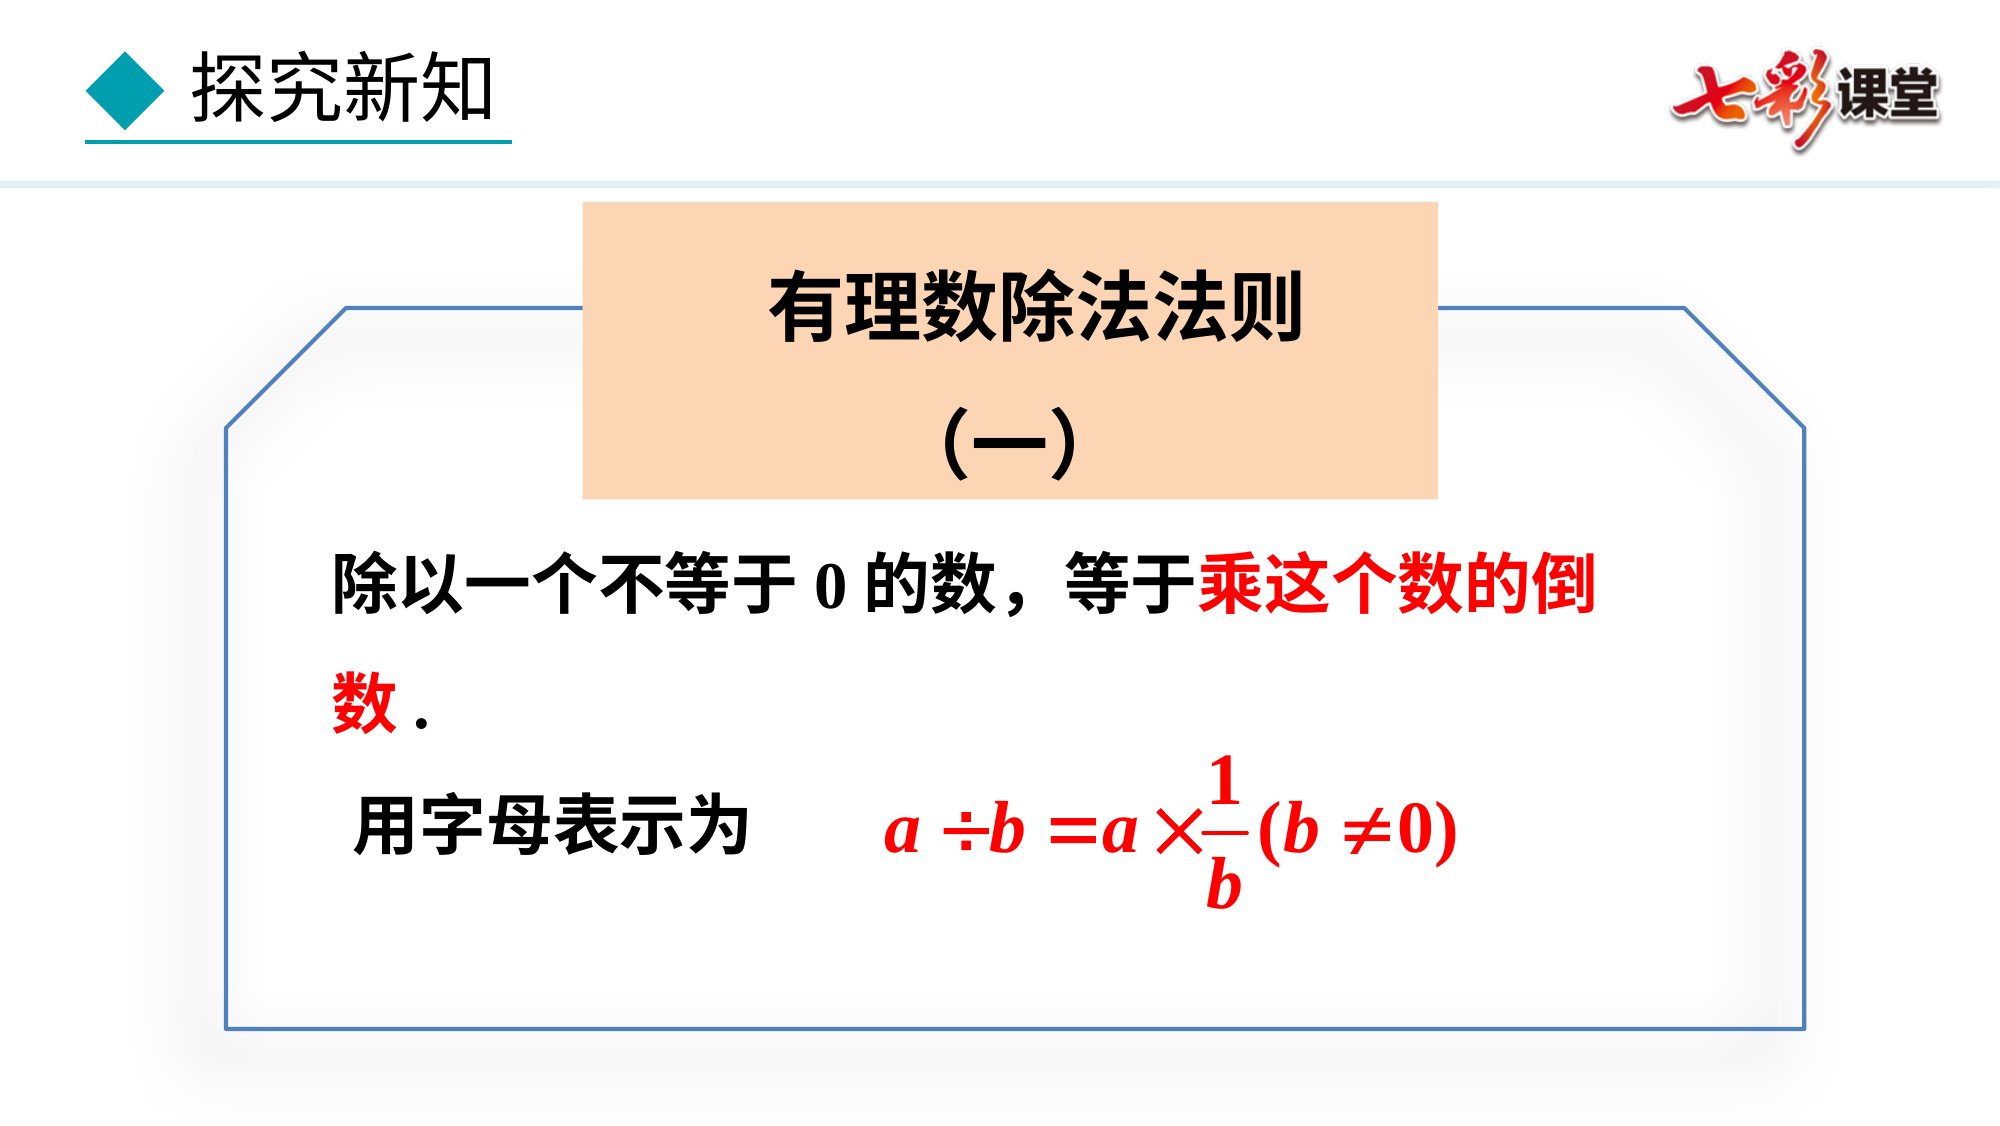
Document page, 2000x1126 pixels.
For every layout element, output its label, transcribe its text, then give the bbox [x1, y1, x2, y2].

text_box 除以一个不等于0的数，等于乘这个数的倒数. [311, 491, 1673, 752]
text_box 用字母表示为 [332, 772, 857, 873]
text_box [874, 729, 1472, 927]
picture [1666, 42, 1948, 157]
text_box 有理数除法法则（一） [582, 201, 1439, 491]
text_box [223, 305, 1807, 1032]
